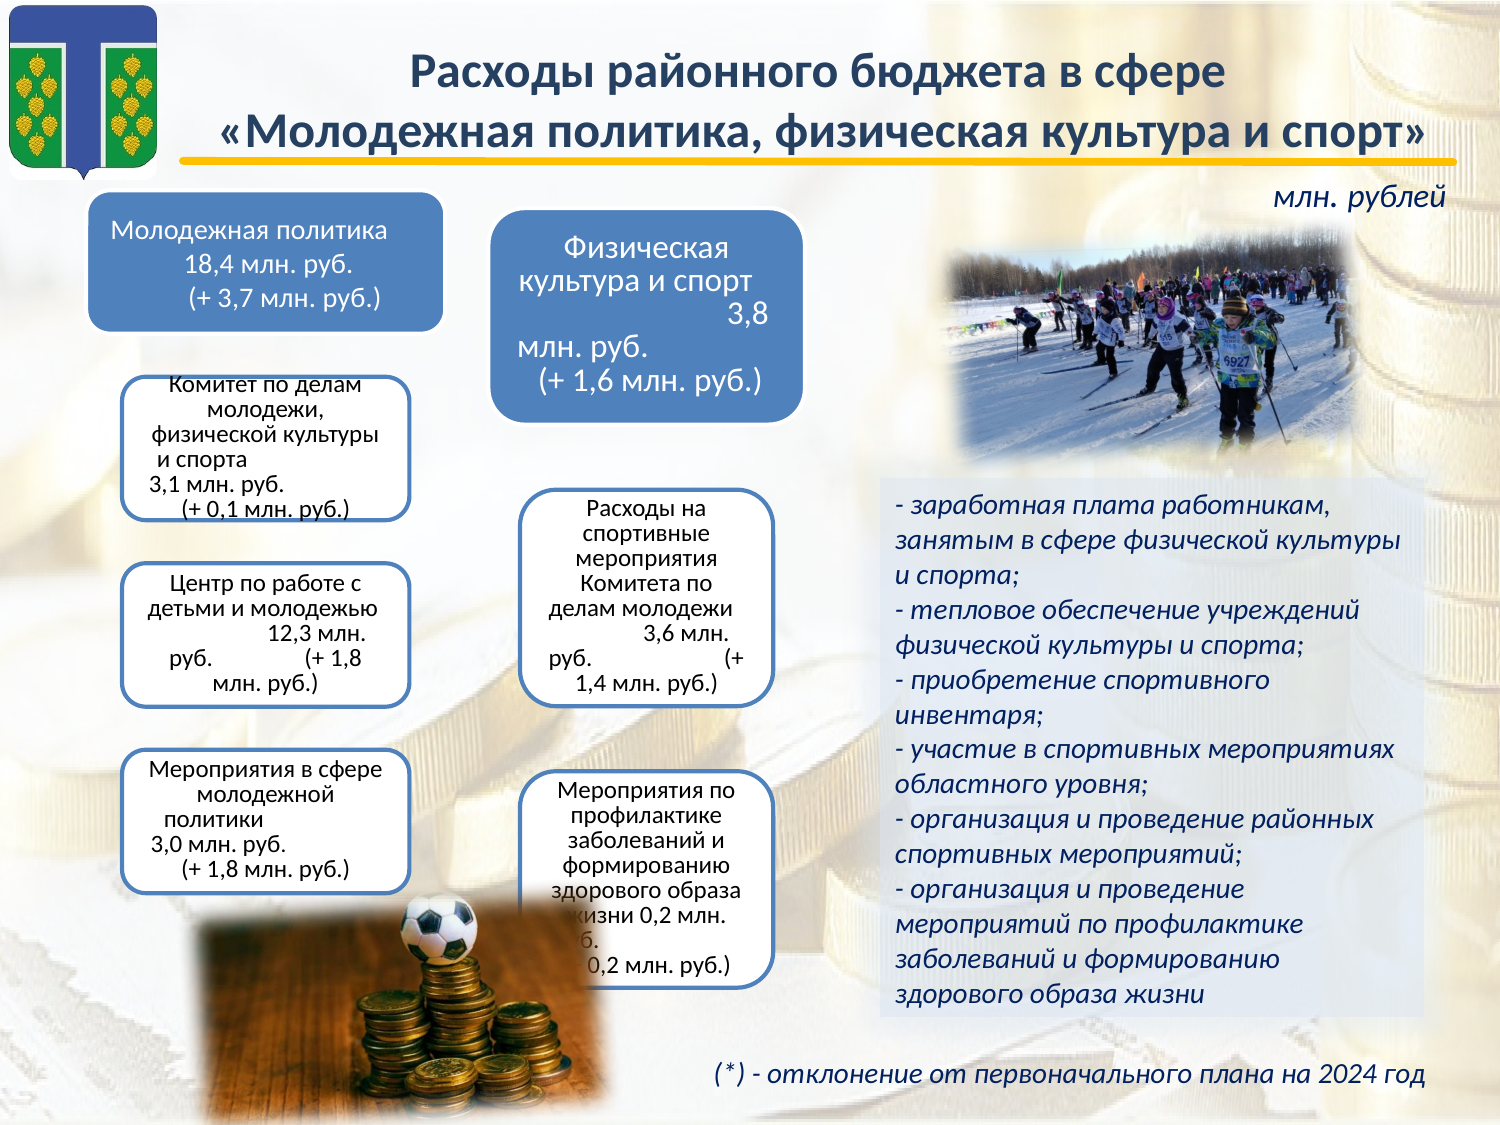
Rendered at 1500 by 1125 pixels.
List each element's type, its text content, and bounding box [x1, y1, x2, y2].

picture [180, 886, 619, 1125]
text_box - заработная плата работникам, занятым в сфере физической культуры и спорта; - тепловое обеспечение учреждений физической культуры и спорта; - приобретение спортивного инвентаря; - участие в спортивных мероприятиях областного уровня; - организация и проведение районных спортивных мероприятий; - организация и проведение мероприятий по профилактике заболеваний и формированию здорового образа жизни [880, 477, 1424, 1017]
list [41, 189, 491, 894]
text_box млн. рублей [1257, 162, 1500, 223]
title Расходы районного бюджета в сфере «Молодежная политика, физическая культура и спорт» [183, 45, 1454, 149]
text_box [448, 207, 845, 988]
picture [8, 5, 158, 181]
text_box (*) - отклонение от первоначального плана на 2024 год [639, 1046, 1500, 1097]
picture [934, 223, 1370, 469]
